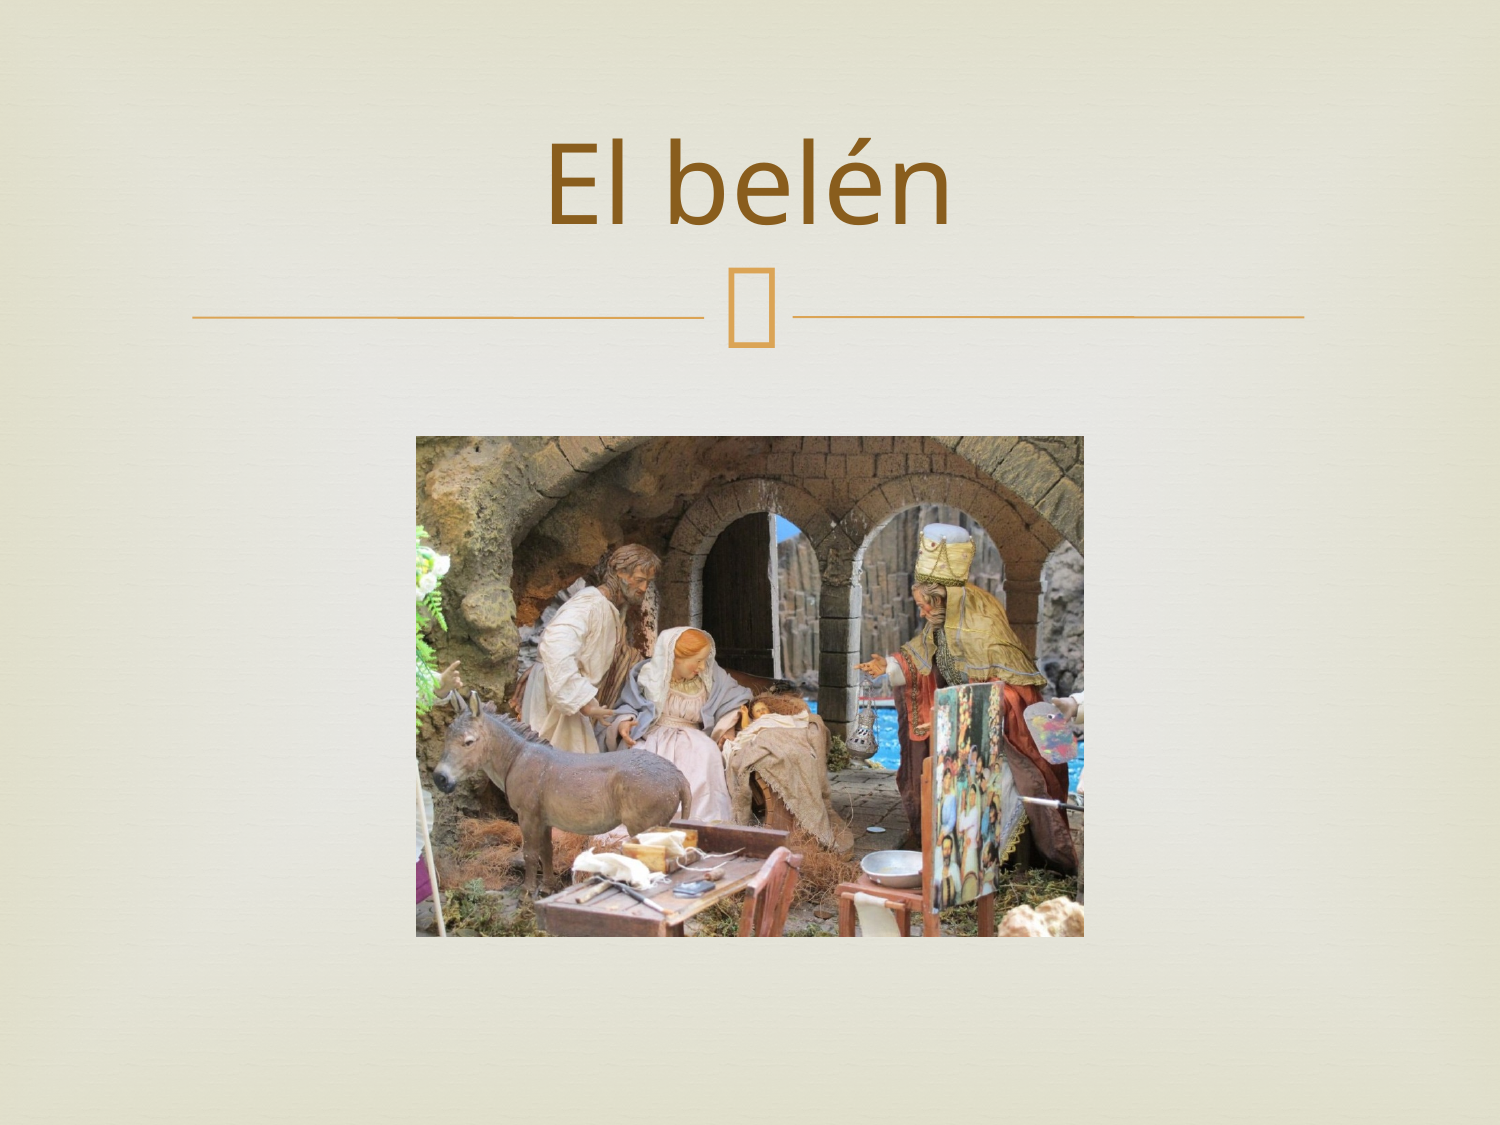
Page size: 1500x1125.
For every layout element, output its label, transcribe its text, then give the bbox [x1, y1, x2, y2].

title El belén [112, 93, 1386, 267]
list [416, 436, 1084, 938]
